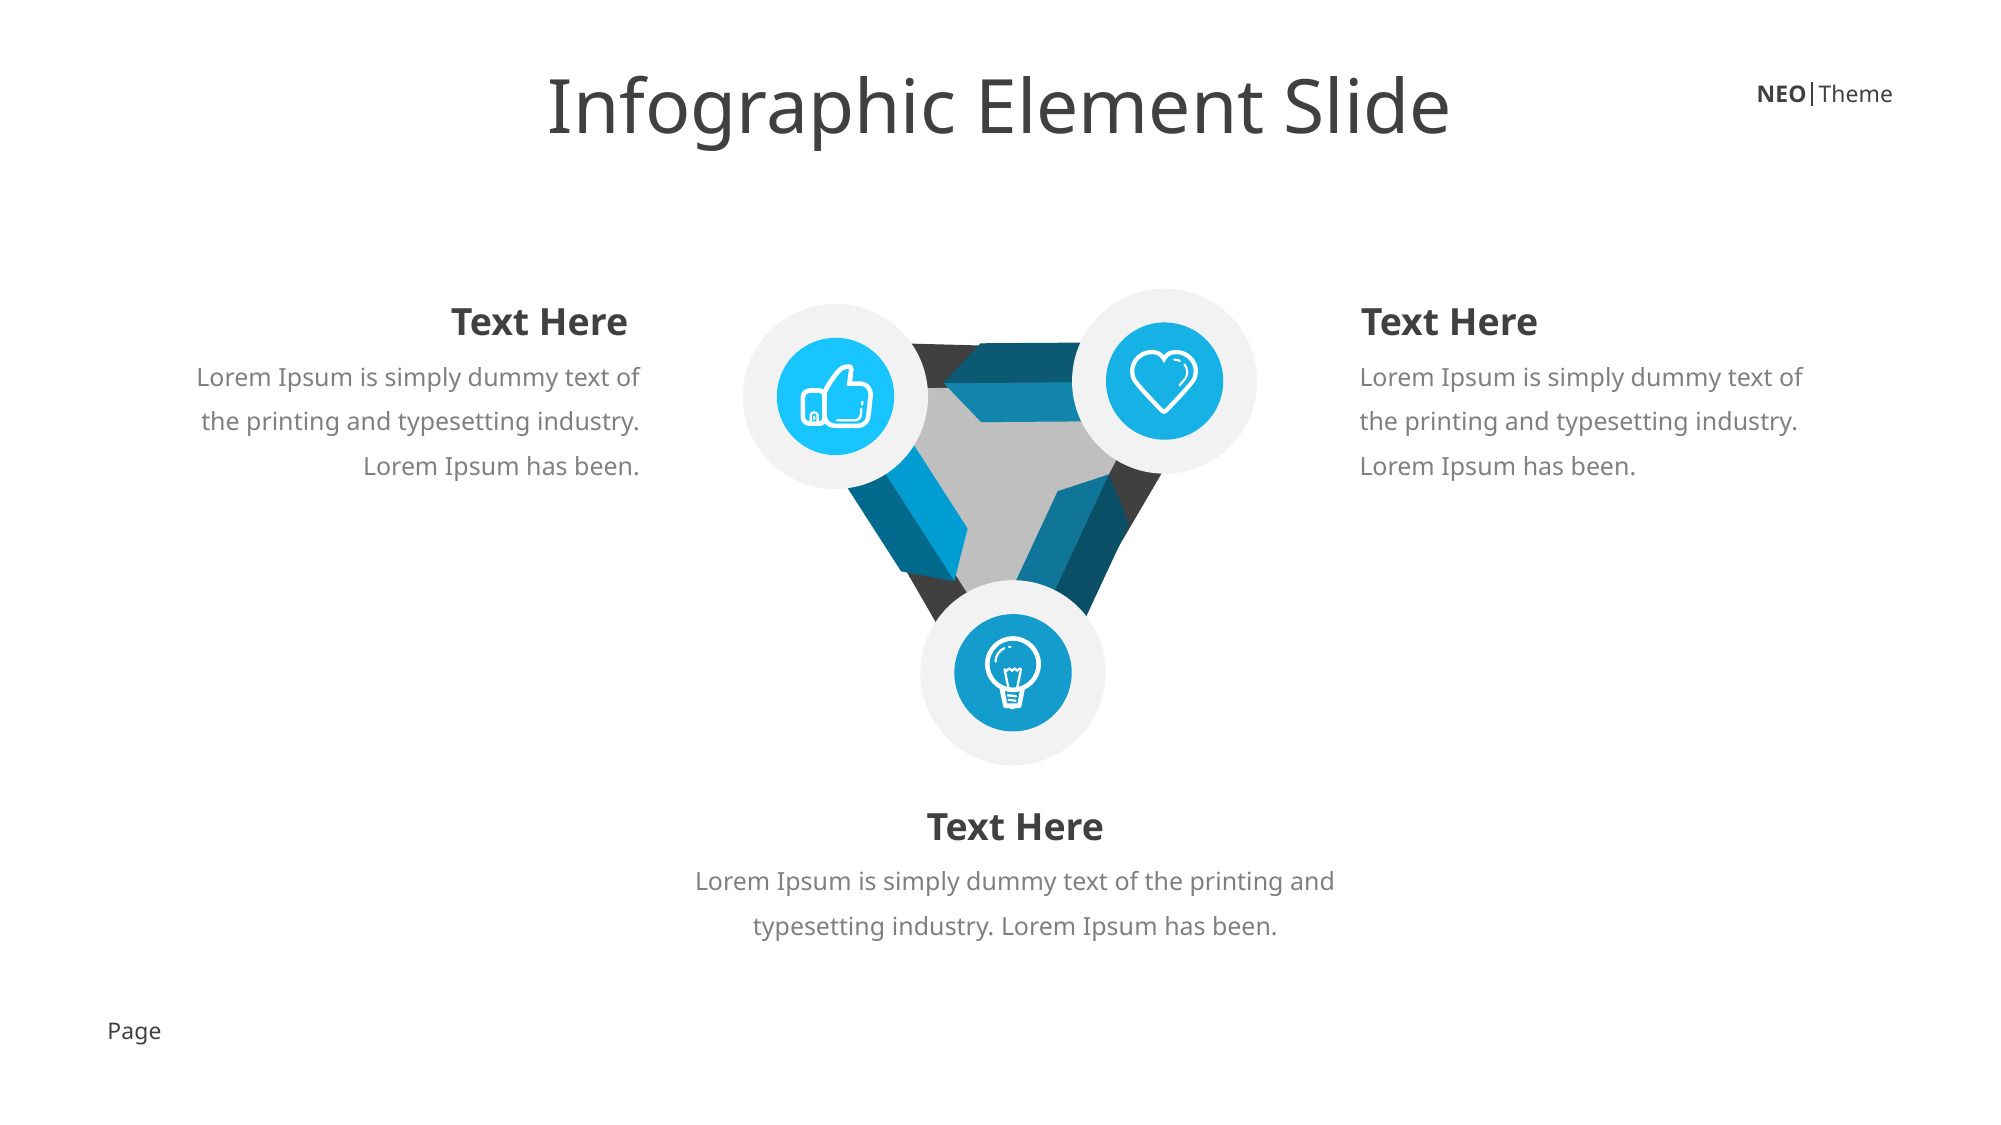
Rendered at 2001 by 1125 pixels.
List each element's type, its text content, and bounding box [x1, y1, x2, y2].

text_box [907, 573, 966, 621]
text_box [742, 303, 929, 490]
text_box [943, 383, 1081, 423]
text_box [1016, 474, 1108, 589]
text_box Text Here [1346, 290, 1554, 351]
text_box [943, 342, 1080, 383]
text_box Infographic Element Slide [532, 51, 1468, 156]
text_box [848, 474, 955, 582]
text_box Text Here [911, 795, 1120, 843]
text_box Lorem Ipsum is simply dummy text of the printing and typesetting industry. Lorem Ipsum has been. [1359, 338, 1842, 489]
text_box [954, 614, 1072, 732]
text_box Lorem Ipsum is simply dummy text of the printing and typesetting industry. Lorem Ipsum has been. [158, 338, 641, 489]
text_box [920, 580, 1106, 766]
text_box Lorem Ipsum is simply dummy text of the printing and typesetting industry. Lorem Ipsum has been. [638, 843, 1393, 948]
text_box [912, 343, 977, 388]
text_box [1072, 288, 1258, 474]
text_box [1105, 322, 1224, 440]
text_box [1055, 474, 1130, 615]
text_box [915, 387, 1116, 592]
text_box Text Here [435, 290, 644, 351]
text_box [1110, 461, 1162, 543]
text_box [1130, 349, 1198, 414]
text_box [800, 364, 873, 429]
text_box [887, 446, 968, 580]
text_box [776, 337, 895, 456]
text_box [984, 636, 1041, 710]
